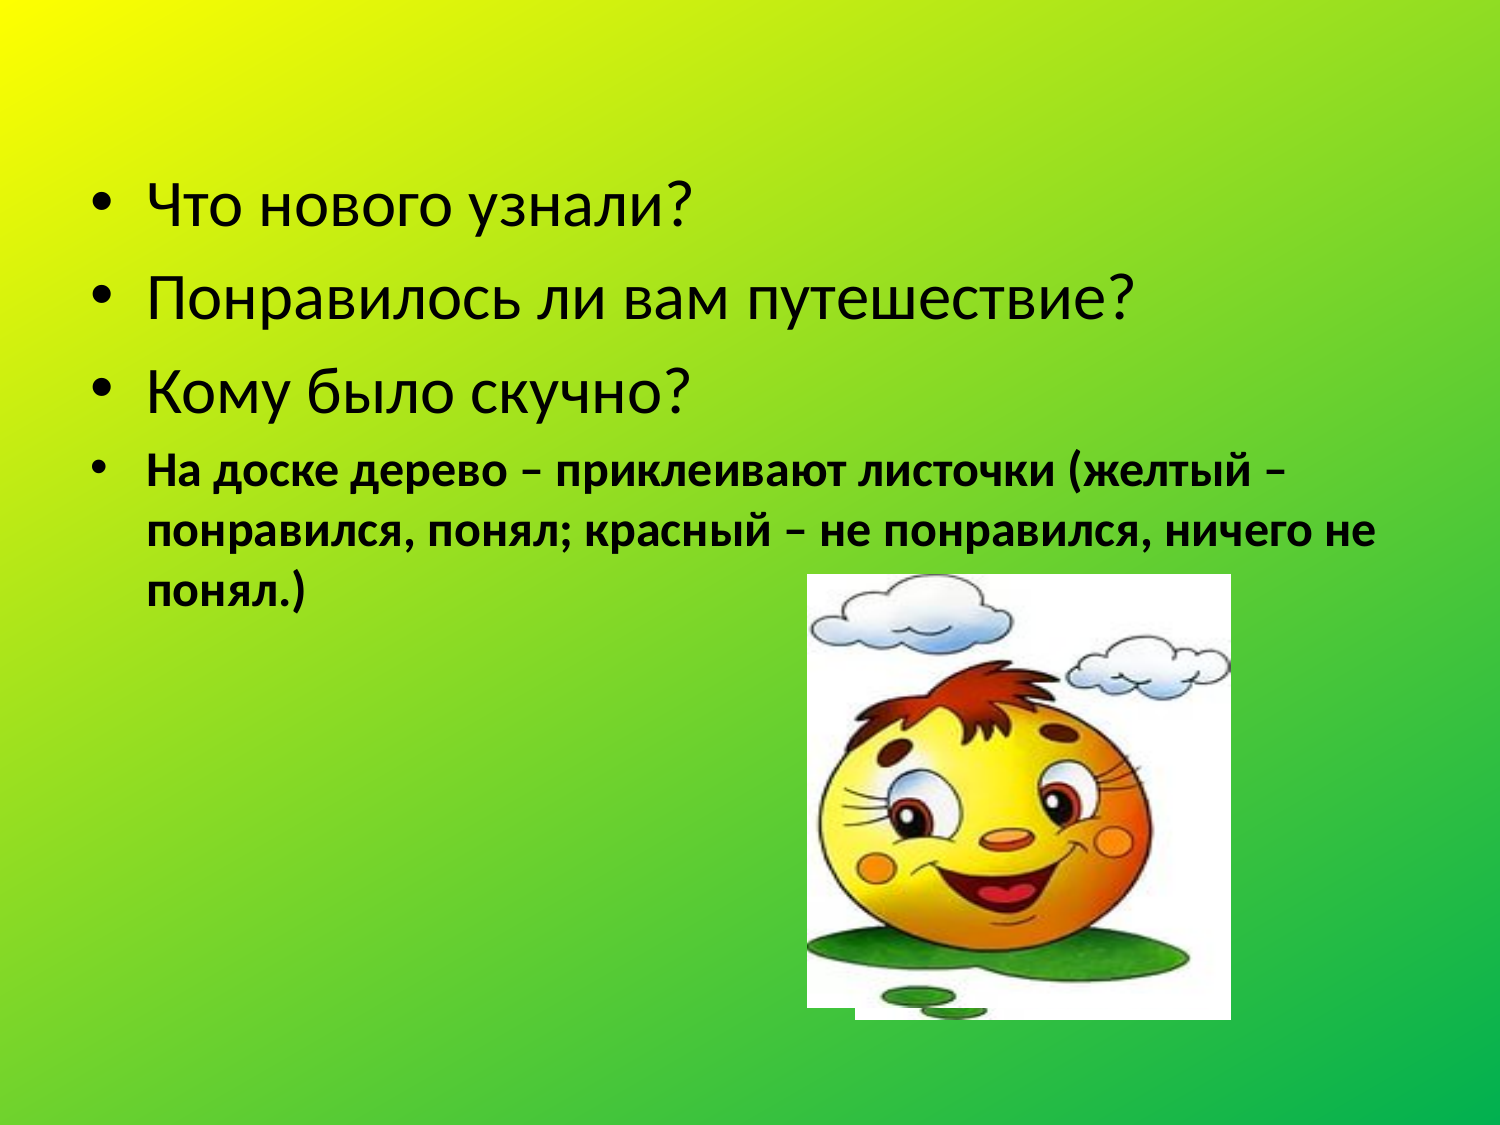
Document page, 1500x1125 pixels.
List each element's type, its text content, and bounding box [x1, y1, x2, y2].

list Что нового узнали? Понравилось ли вам путешествие? Кому было скучно? На доске дерево – приклеивают листочки (желтый – понравился, понял; красный – не понравился, ничего не понял.) [75, 152, 1425, 1005]
picture [806, 573, 1231, 1020]
